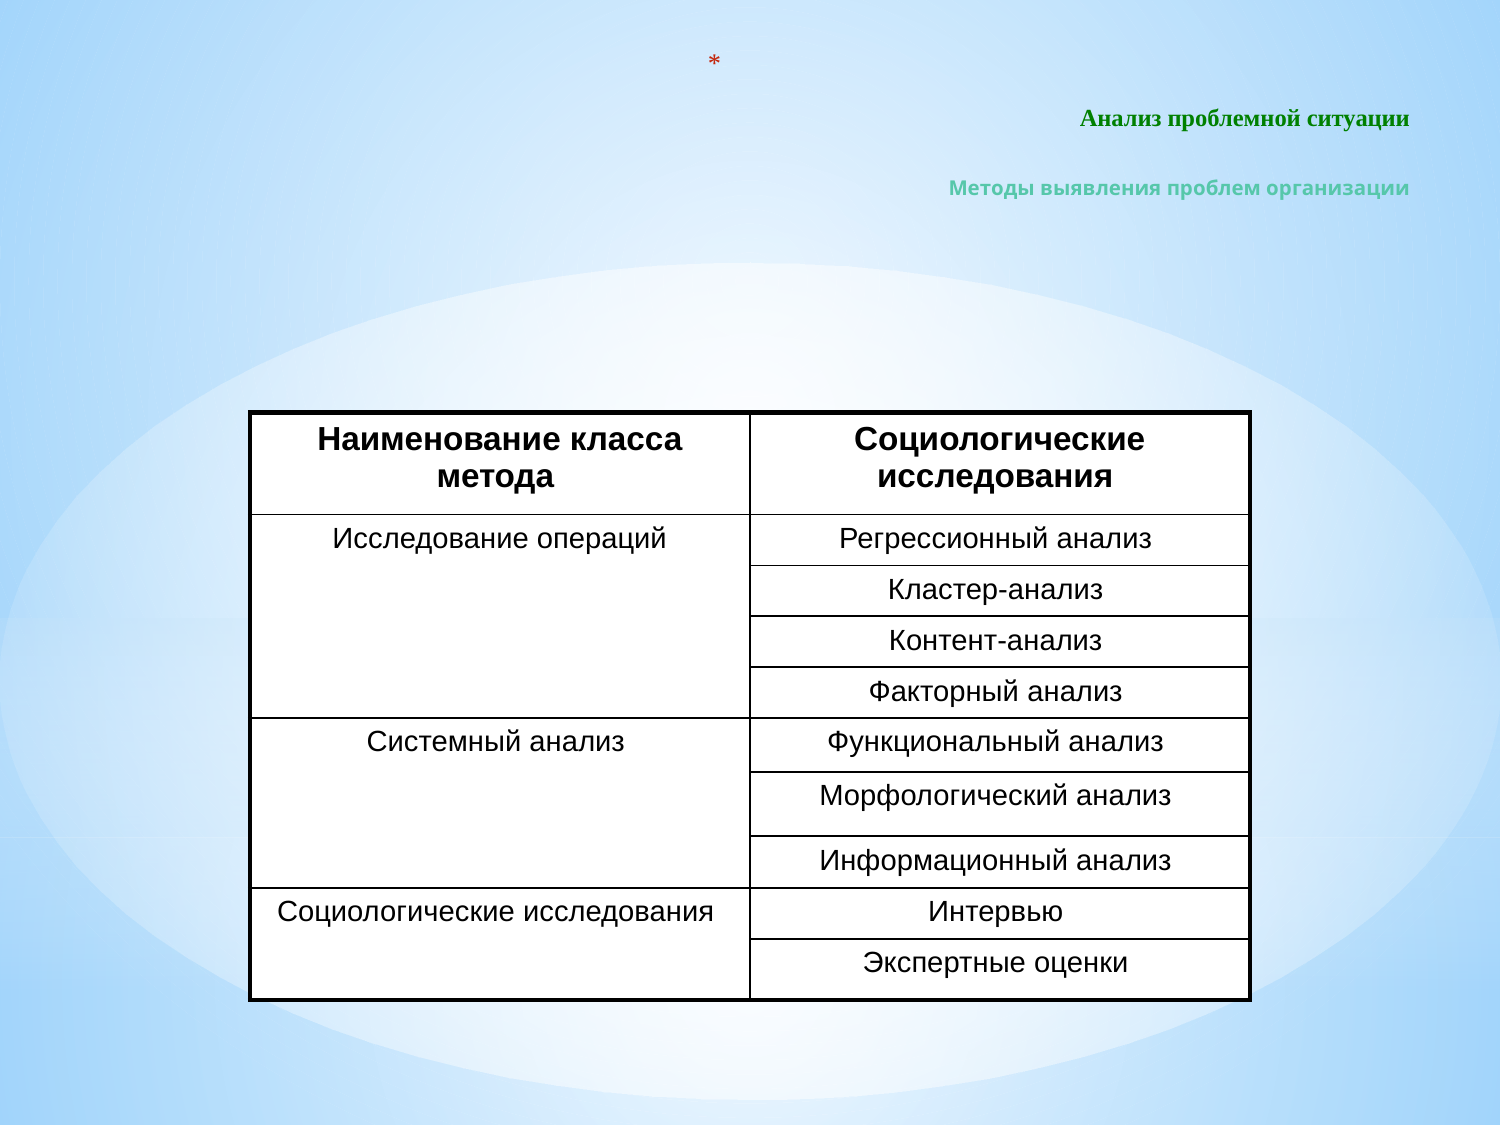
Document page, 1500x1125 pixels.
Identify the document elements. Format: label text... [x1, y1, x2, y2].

table_cell Информационный анализ [751, 837, 1248, 887]
table_cell Исследование операций [252, 515, 749, 717]
table_cell Экспертные оценки [751, 940, 1248, 998]
table_cell Функциональный анализ [751, 719, 1248, 771]
table_cell Морфологический анализ [751, 773, 1248, 835]
title Анализ проблемной ситуации Методы выявления проблем организации [75, 45, 1425, 233]
table_cell Регрессионный анализ [751, 515, 1248, 565]
table_cell Социологические исследования [252, 889, 749, 998]
table_cell Факторный анализ [751, 668, 1248, 717]
table_header Социологические исследования [751, 415, 1248, 514]
text_box [0, 993, 1500, 1104]
table_cell Кластер-анализ [751, 566, 1248, 615]
table_header Наименование класса метода [252, 415, 749, 514]
table_cell Интервью [751, 889, 1248, 938]
table_cell Системный анализ [252, 719, 749, 887]
table_cell Контент-анализ [751, 617, 1248, 666]
